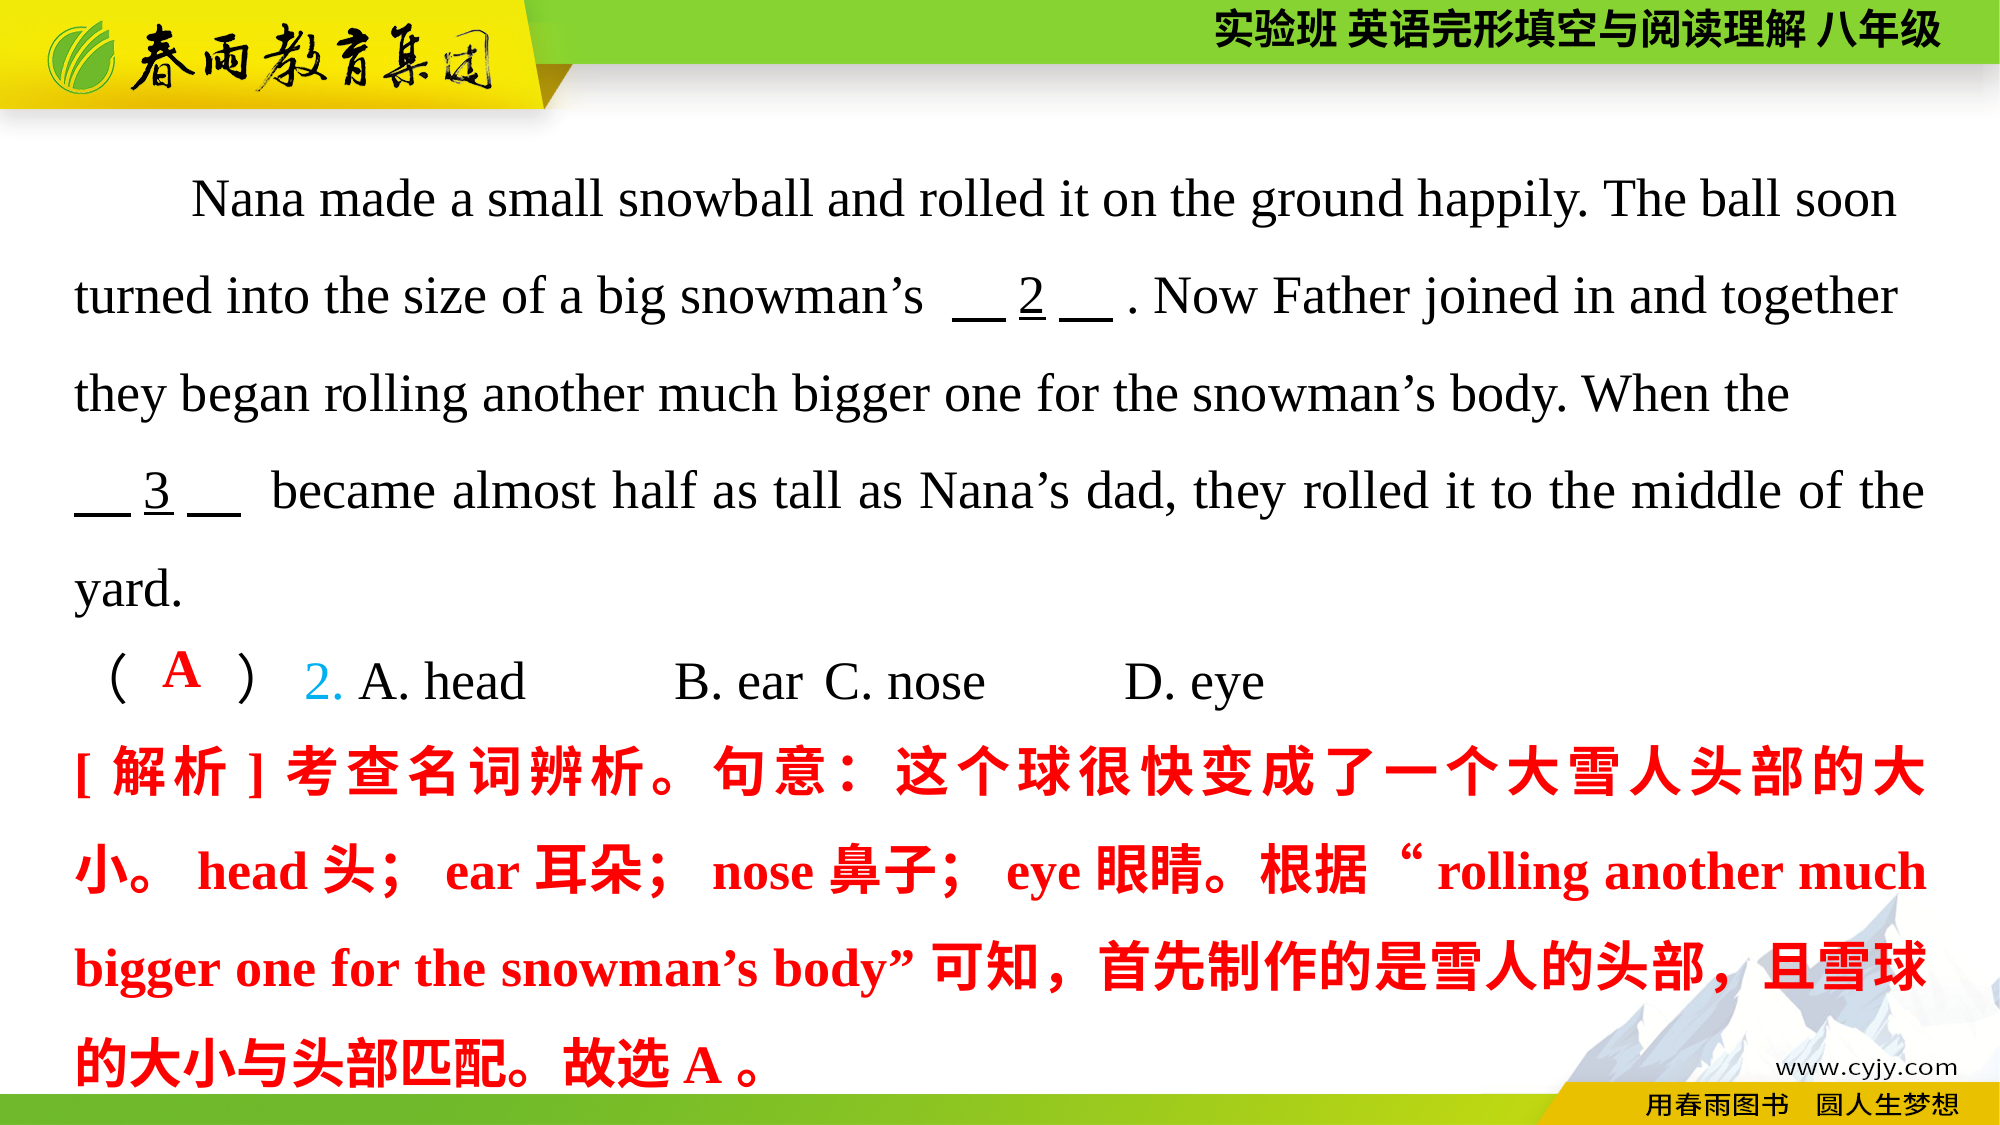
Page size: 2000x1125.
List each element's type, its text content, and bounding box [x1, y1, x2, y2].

picture [0, 0, 2000, 1125]
text_box （ ）2. A. head B. ear C. nose D. eye [59, 605, 1944, 697]
list Nana made a small snowball and rolled it on the ground happily. The ball soon turned into the size of a big snowman’s 2 . Now Father joined in and together they began rolling another much bigger one for the snowman’s body. When the 3 became almost half as tall as Nana’s dad, they rolled it to the middle of the yard. [59, 122, 1944, 605]
text_box A [148, 625, 218, 697]
text_box [解析]考查名词辨析。句意：这个球很快变成了一个大雪人头部的大小。head头；ear耳朵；nose鼻子；eye眼睛。根据“rolling another much bigger one for the snowman’s body”可知，首先制作的是雪人的头部，且雪球的大小与头部匹配。故选A。 [59, 697, 1944, 1103]
